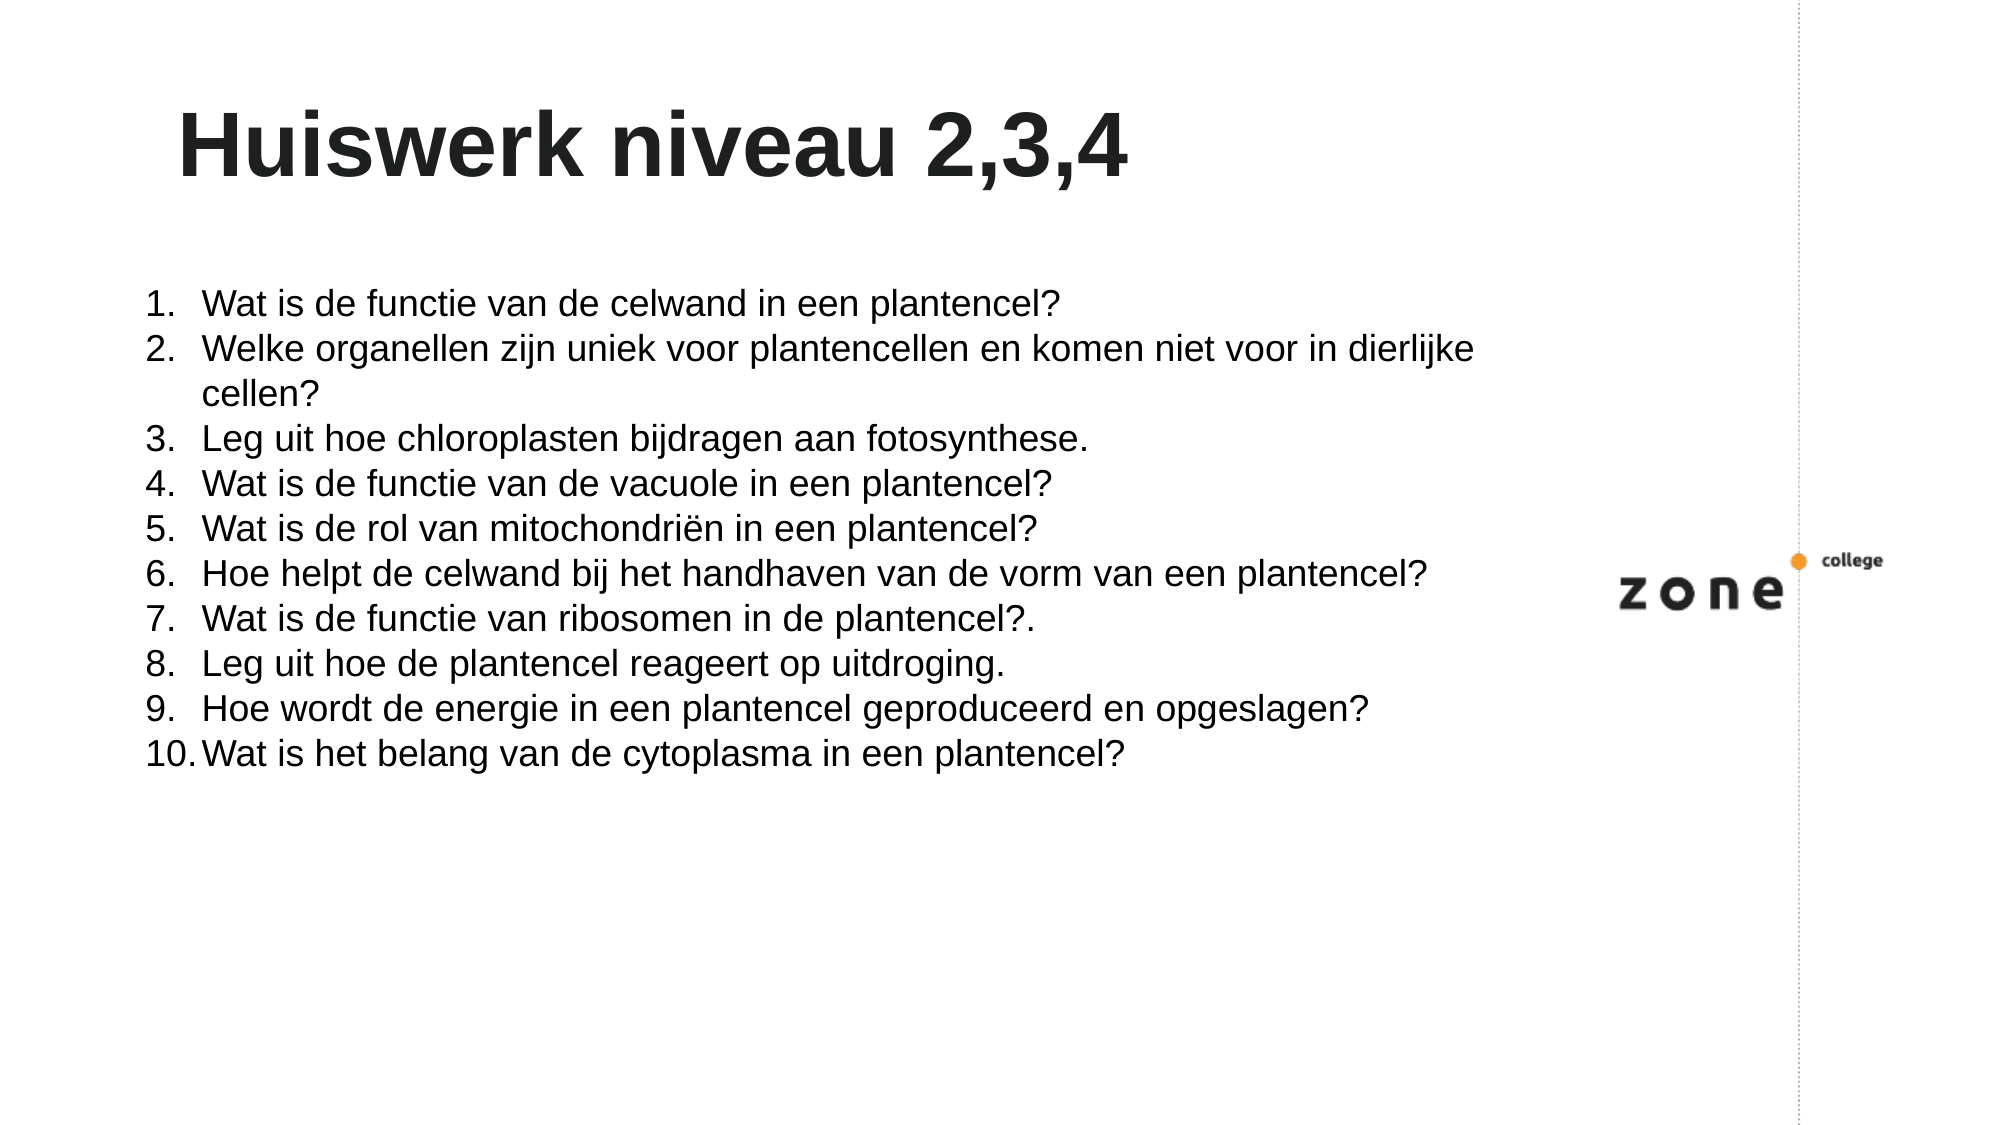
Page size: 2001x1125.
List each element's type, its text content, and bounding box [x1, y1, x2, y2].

list Wat is de functie van de celwand in een plantencel? Welke organellen zijn uniek voor plantencellen en komen niet voor in dierlijke cellen? Leg uit hoe chloroplasten bijdragen aan fotosynthese. Wat is de functie van de vacuole in een plantencel? Wat is de rol van mitochondriën in een plantencel? Hoe helpt de celwand bij het handhaven van de vorm van een plantencel? Wat is de functie van ribosomen in de plantencel?. Leg uit hoe de plantencel reageert op uitdroging. Hoe wordt de energie in een plantencel geproduceerd en opgeslagen? Wat is het belang van de cytoplasma in een plantencel? [130, 200, 1571, 853]
title Huiswerk niveau 2,3,4 [177, 97, 1471, 200]
picture [1596, 0, 2001, 1125]
